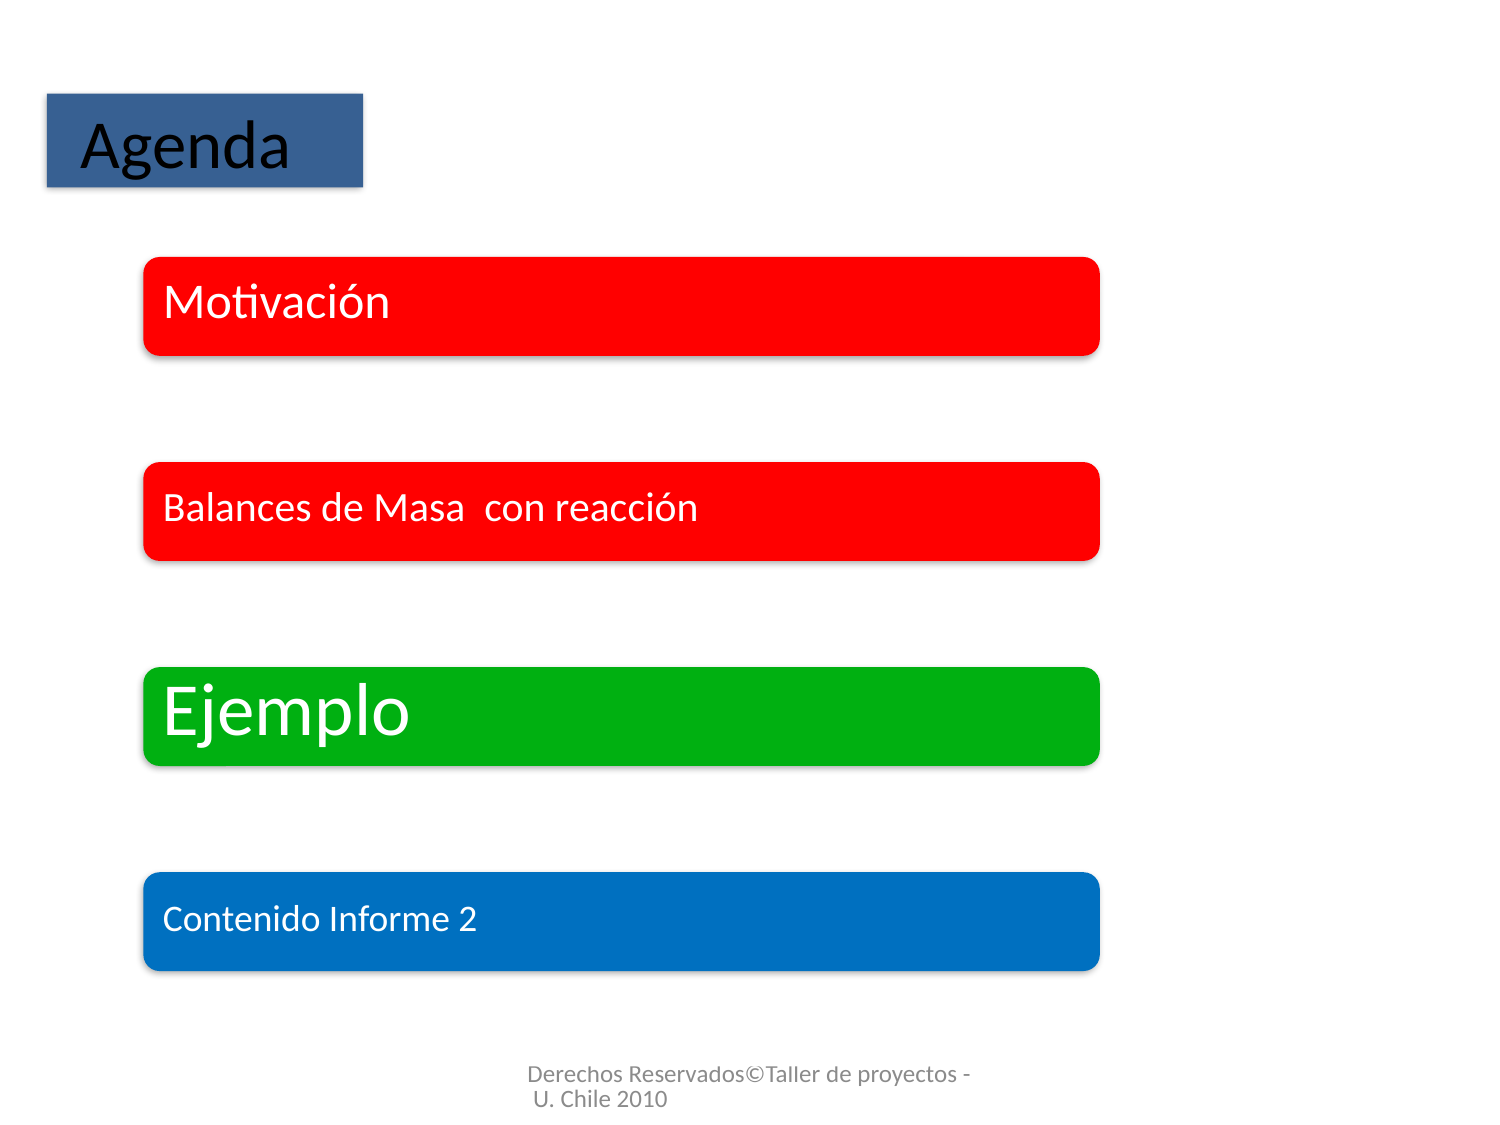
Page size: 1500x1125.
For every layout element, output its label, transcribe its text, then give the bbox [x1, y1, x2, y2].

text_box Agenda [46, 93, 364, 188]
footer Derechos Reservados©Taller de proyectos - U. Chile 2010 [512, 1074, 988, 1103]
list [74, 245, 1442, 1067]
